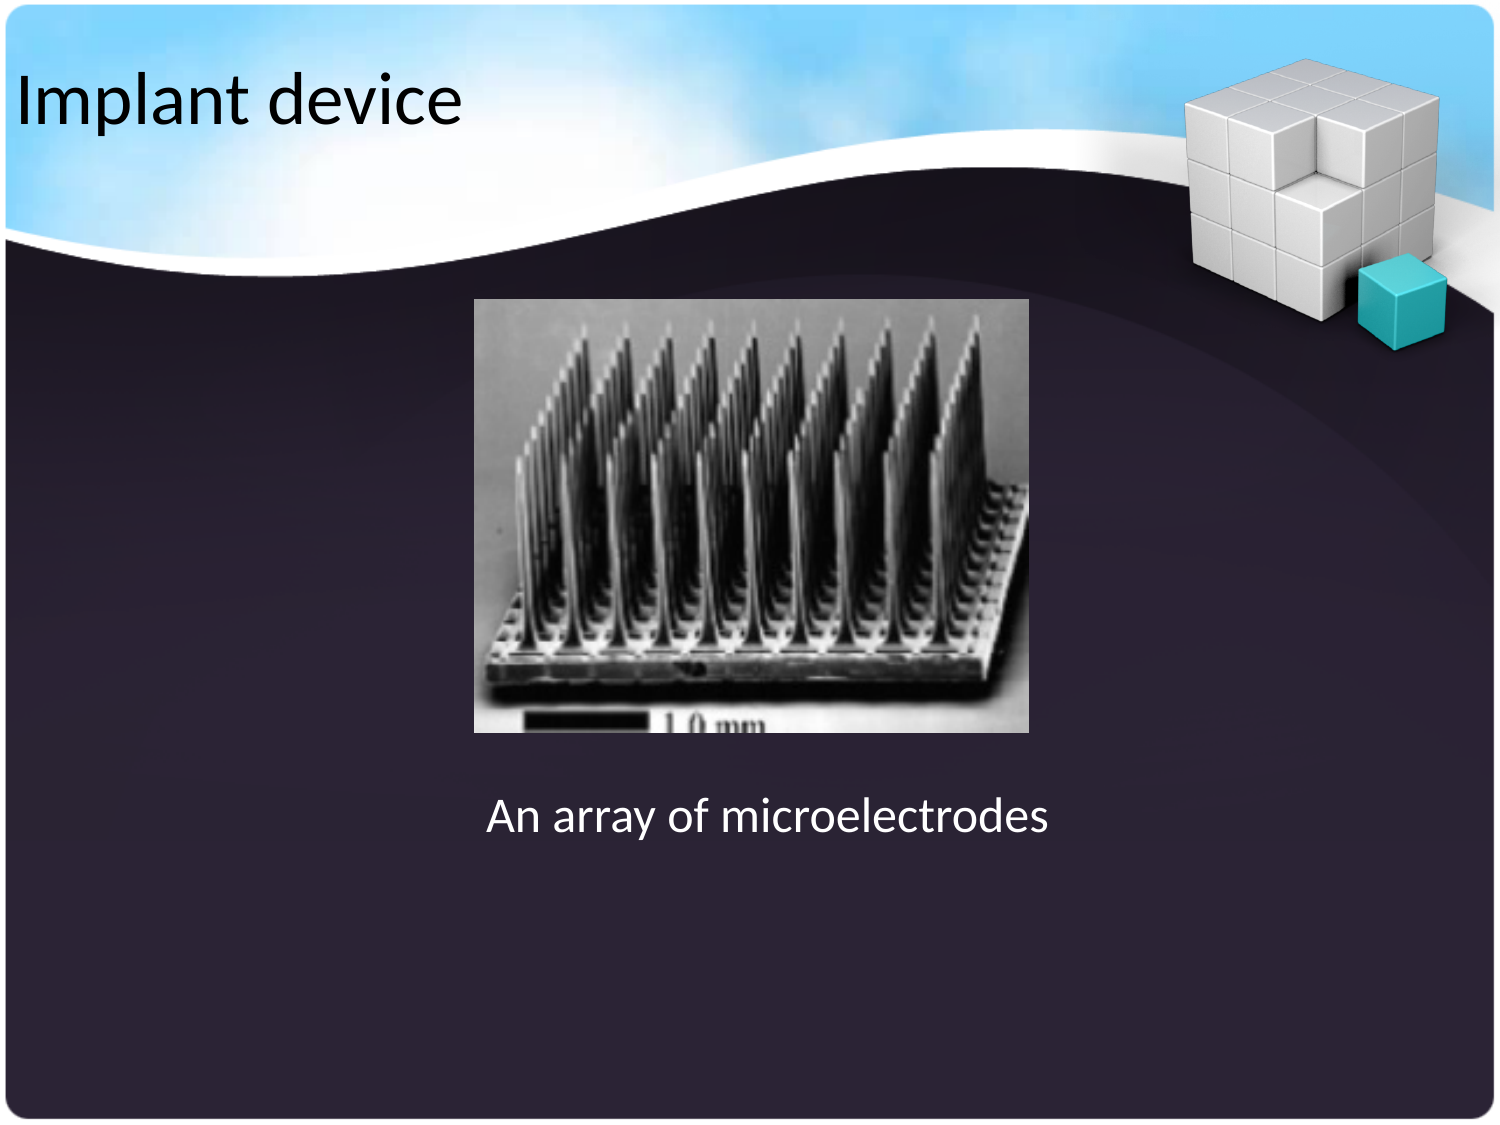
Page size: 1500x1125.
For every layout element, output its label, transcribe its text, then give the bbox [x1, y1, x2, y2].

picture [0, 0, 1500, 1125]
text_box An array of microelectrodes [471, 774, 1125, 850]
title Implant device [0, 0, 1150, 190]
